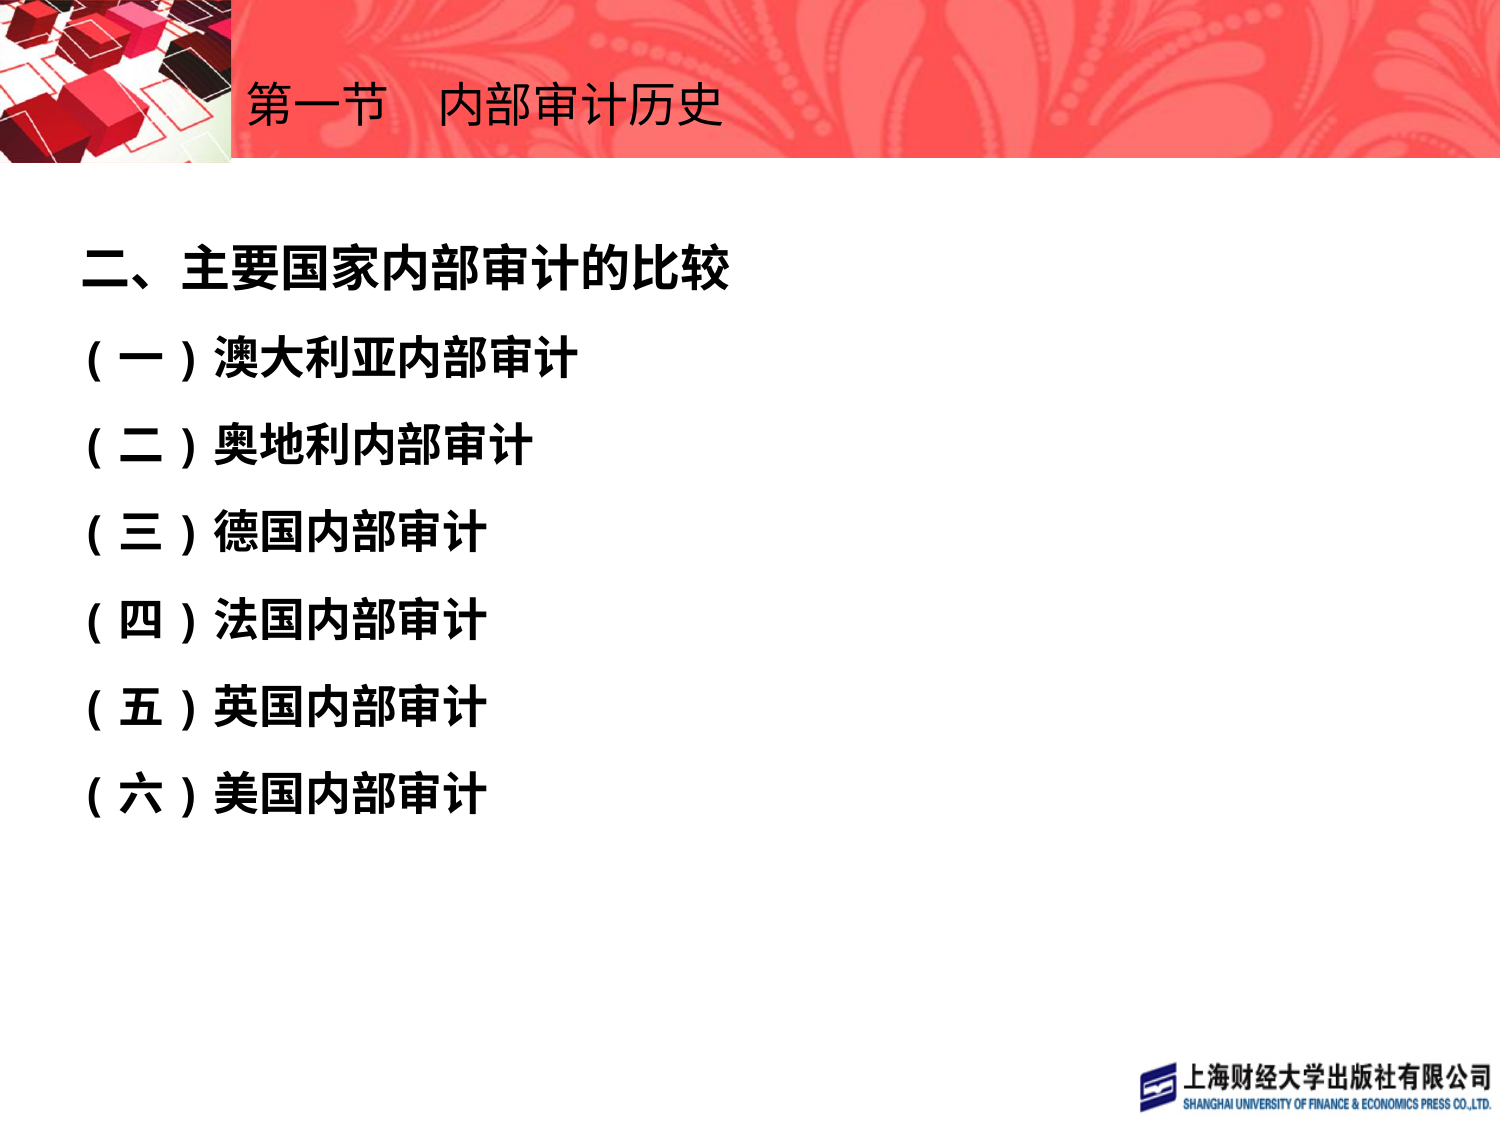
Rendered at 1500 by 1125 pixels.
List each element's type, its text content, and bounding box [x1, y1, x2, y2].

picture [1139, 1058, 1495, 1118]
title 第一节 内部审计历史 [230, 45, 1461, 161]
list 二、主要国家内部审计的比较 (一)澳大利亚内部审计 (二)奥地利内部审计 (三)德国内部审计 (四)法国内部审计 (五)英国内部审计 (六)美国内部审计 [64, 208, 1425, 1047]
